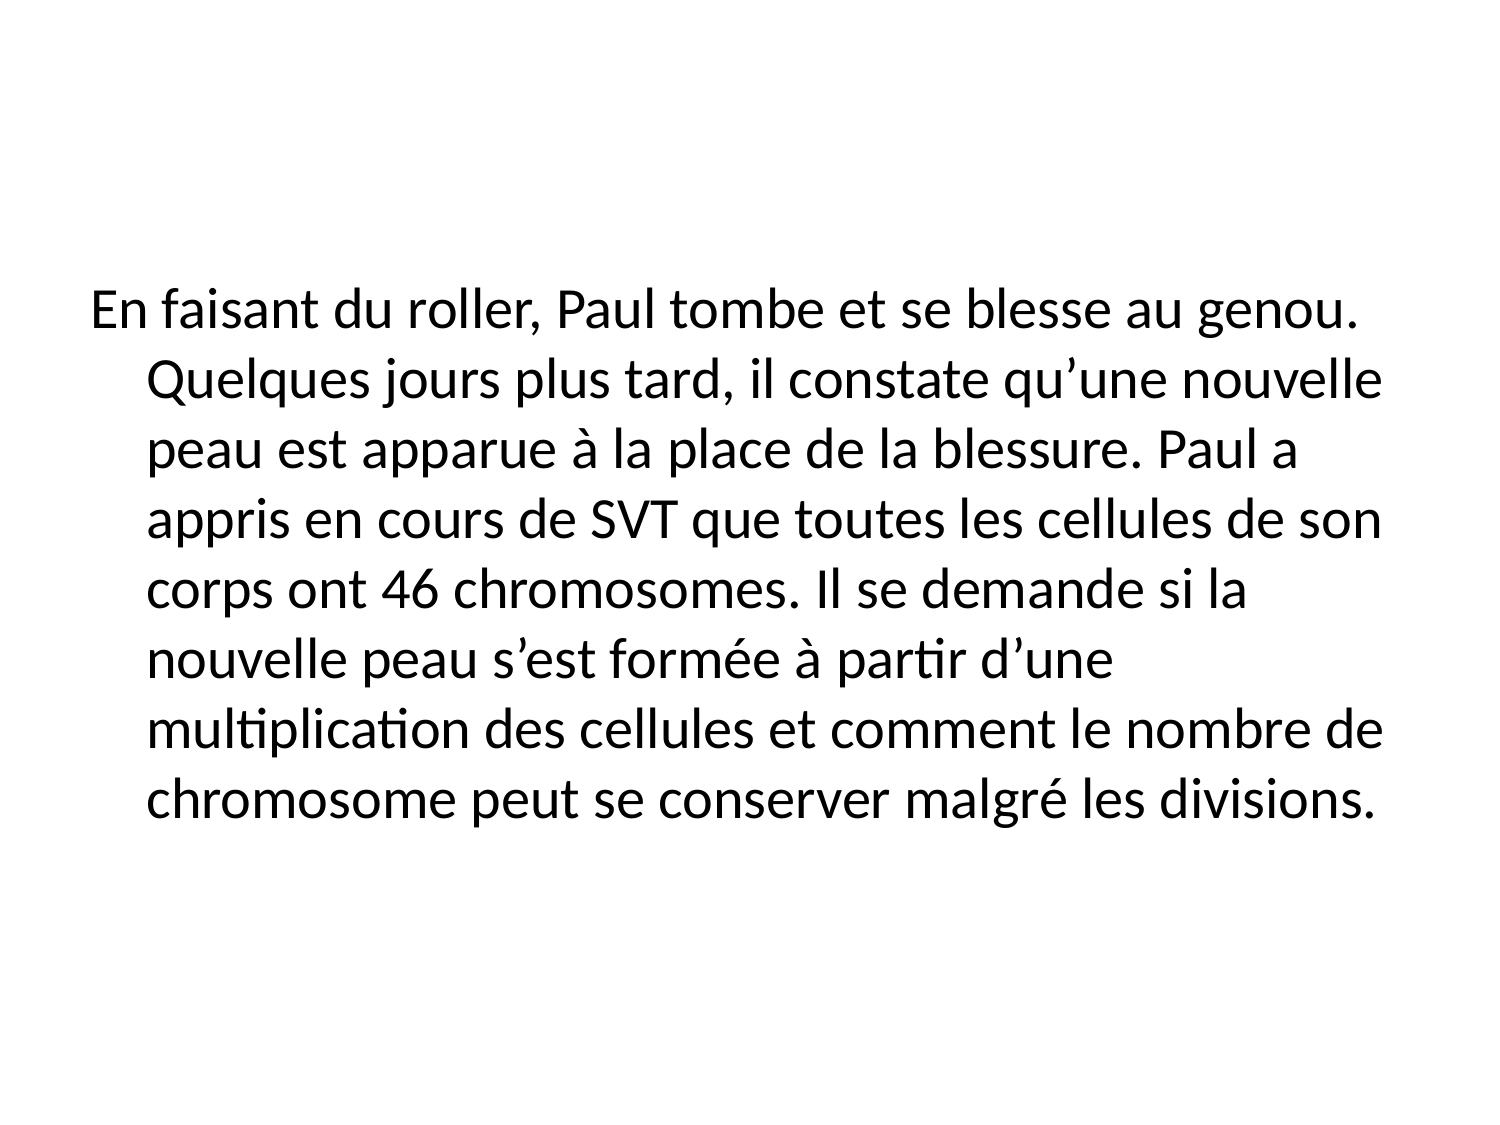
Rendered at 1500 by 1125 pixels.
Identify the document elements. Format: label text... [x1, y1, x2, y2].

list En faisant du roller, Paul tombe et se blesse au genou. Quelques jours plus tard, il constate qu’une nouvelle peau est apparue à la place de la blessure. Paul a appris en cours de SVT que toutes les cellules de son corps ont 46 chromosomes. Il se demande si la nouvelle peau s’est formée à partir d’une multiplication des cellules et comment le nombre de chromosome peut se conserver malgré les divisions. [75, 262, 1425, 1005]
